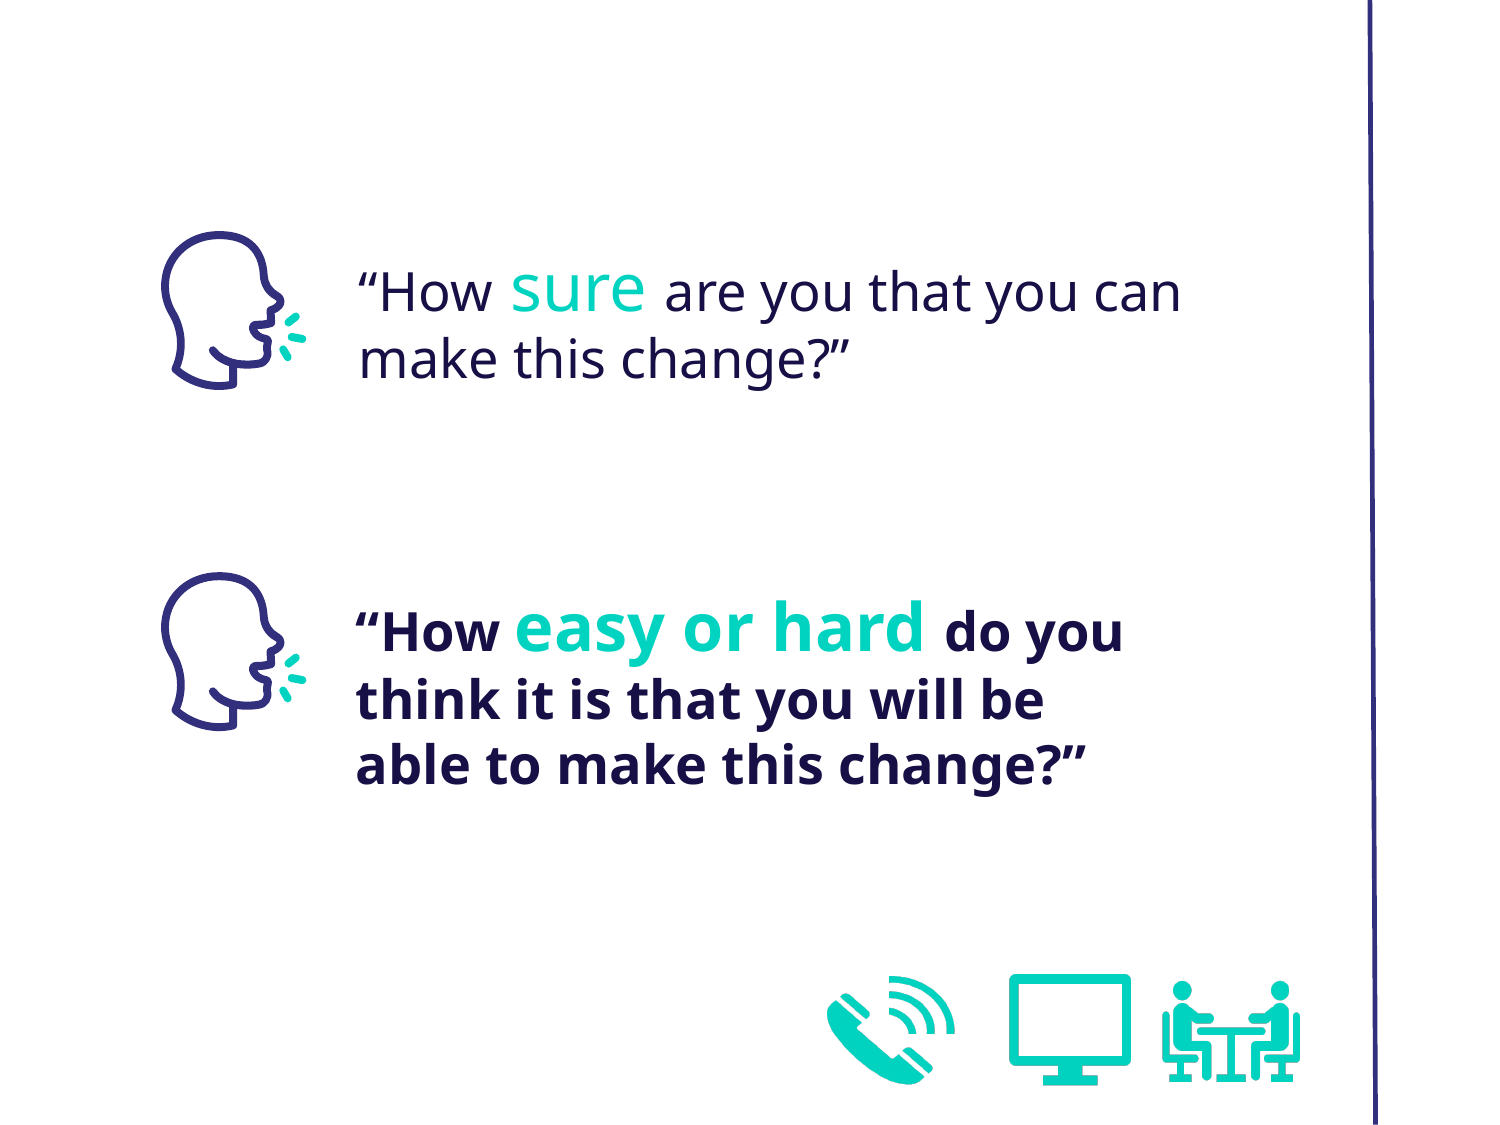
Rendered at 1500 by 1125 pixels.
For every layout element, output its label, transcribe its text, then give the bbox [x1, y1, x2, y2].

picture [797, 951, 981, 1110]
text_box “How easy or hard do you think it is that you will be able to make this change?” [341, 577, 1159, 803]
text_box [1369, 0, 1376, 1125]
picture [996, 951, 1143, 1108]
picture [1144, 937, 1319, 1125]
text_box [158, 228, 309, 392]
text_box “How sure are you that you can make this change?” [343, 237, 1230, 397]
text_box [158, 569, 309, 734]
